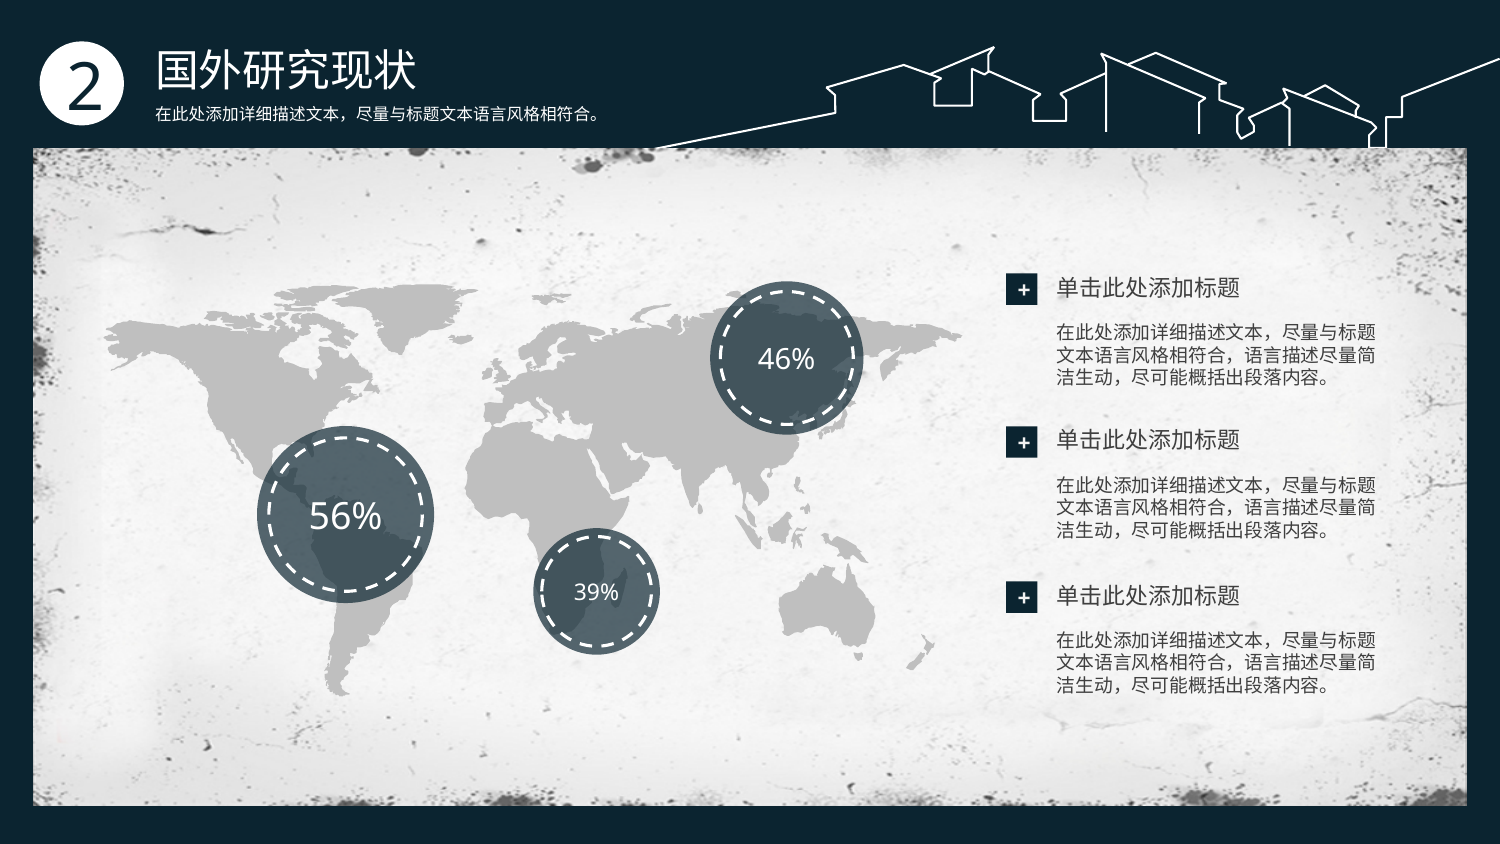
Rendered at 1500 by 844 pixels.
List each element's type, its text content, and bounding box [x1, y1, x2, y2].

text_box [17, 7, 1483, 149]
picture [33, 148, 1467, 806]
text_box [140, 35, 637, 132]
text_box 2 [39, 41, 124, 126]
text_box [533, 527, 661, 655]
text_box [554, 46, 1500, 169]
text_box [256, 425, 435, 604]
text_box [709, 281, 864, 435]
